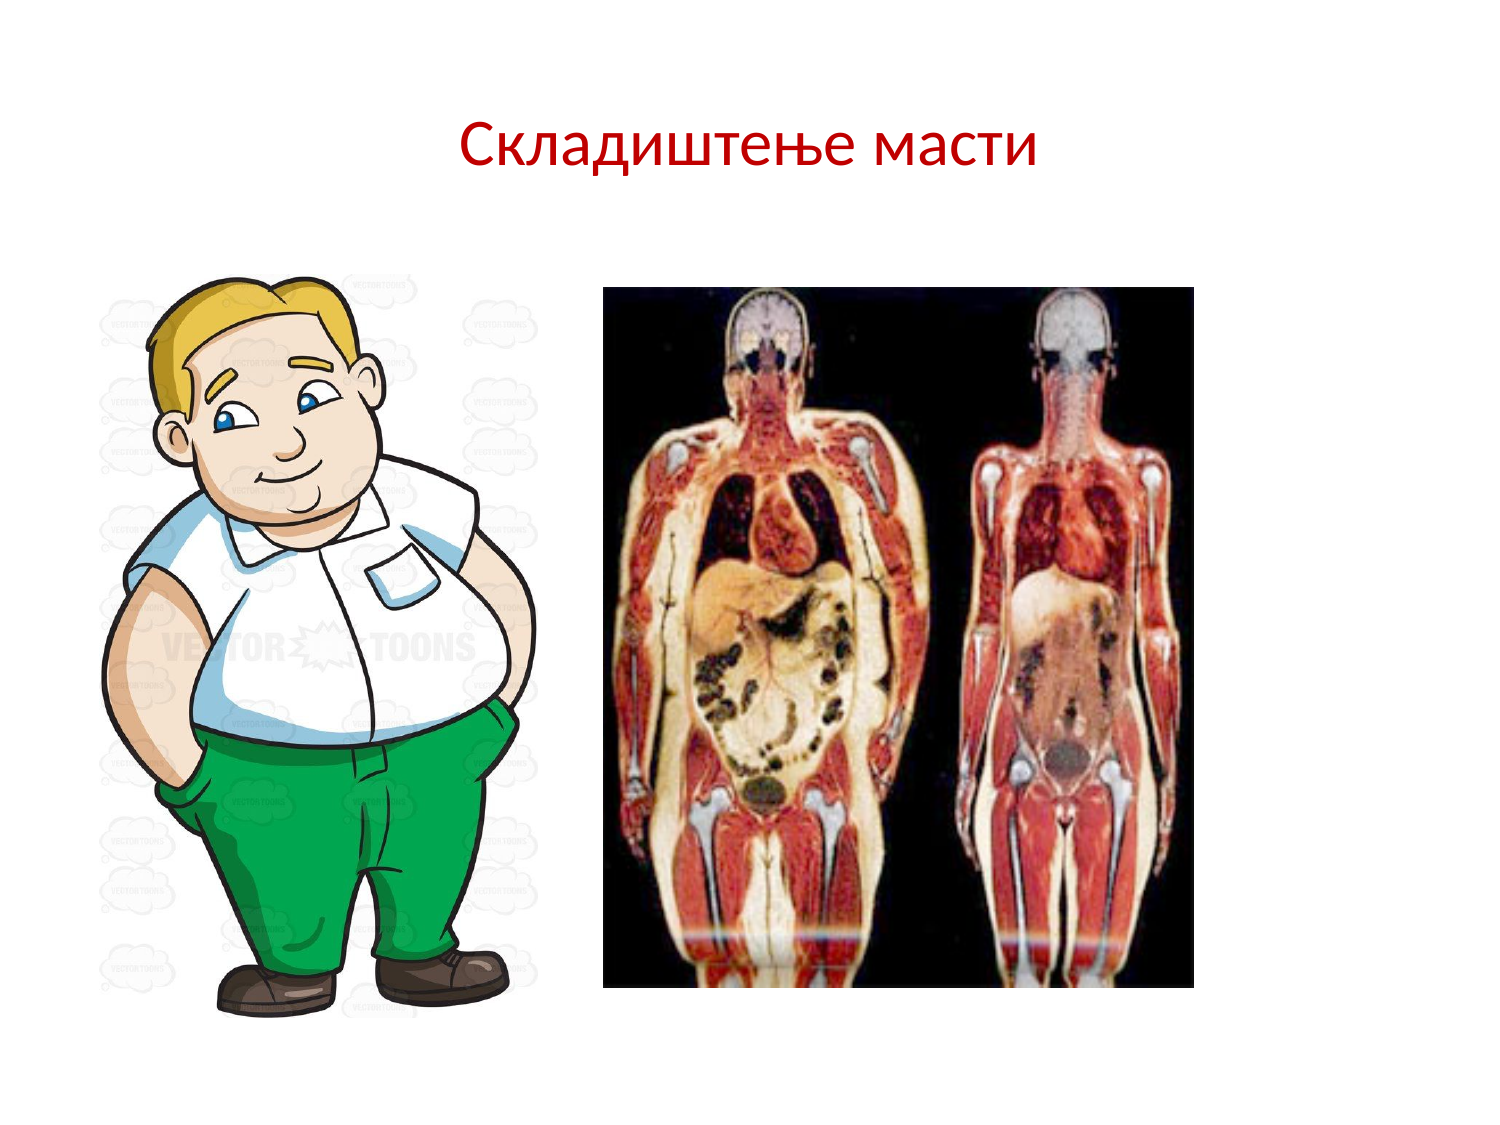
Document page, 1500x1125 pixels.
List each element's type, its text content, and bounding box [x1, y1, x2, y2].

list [99, 274, 539, 1018]
picture [602, 287, 1194, 988]
title Складиштење масти [75, 45, 1425, 233]
